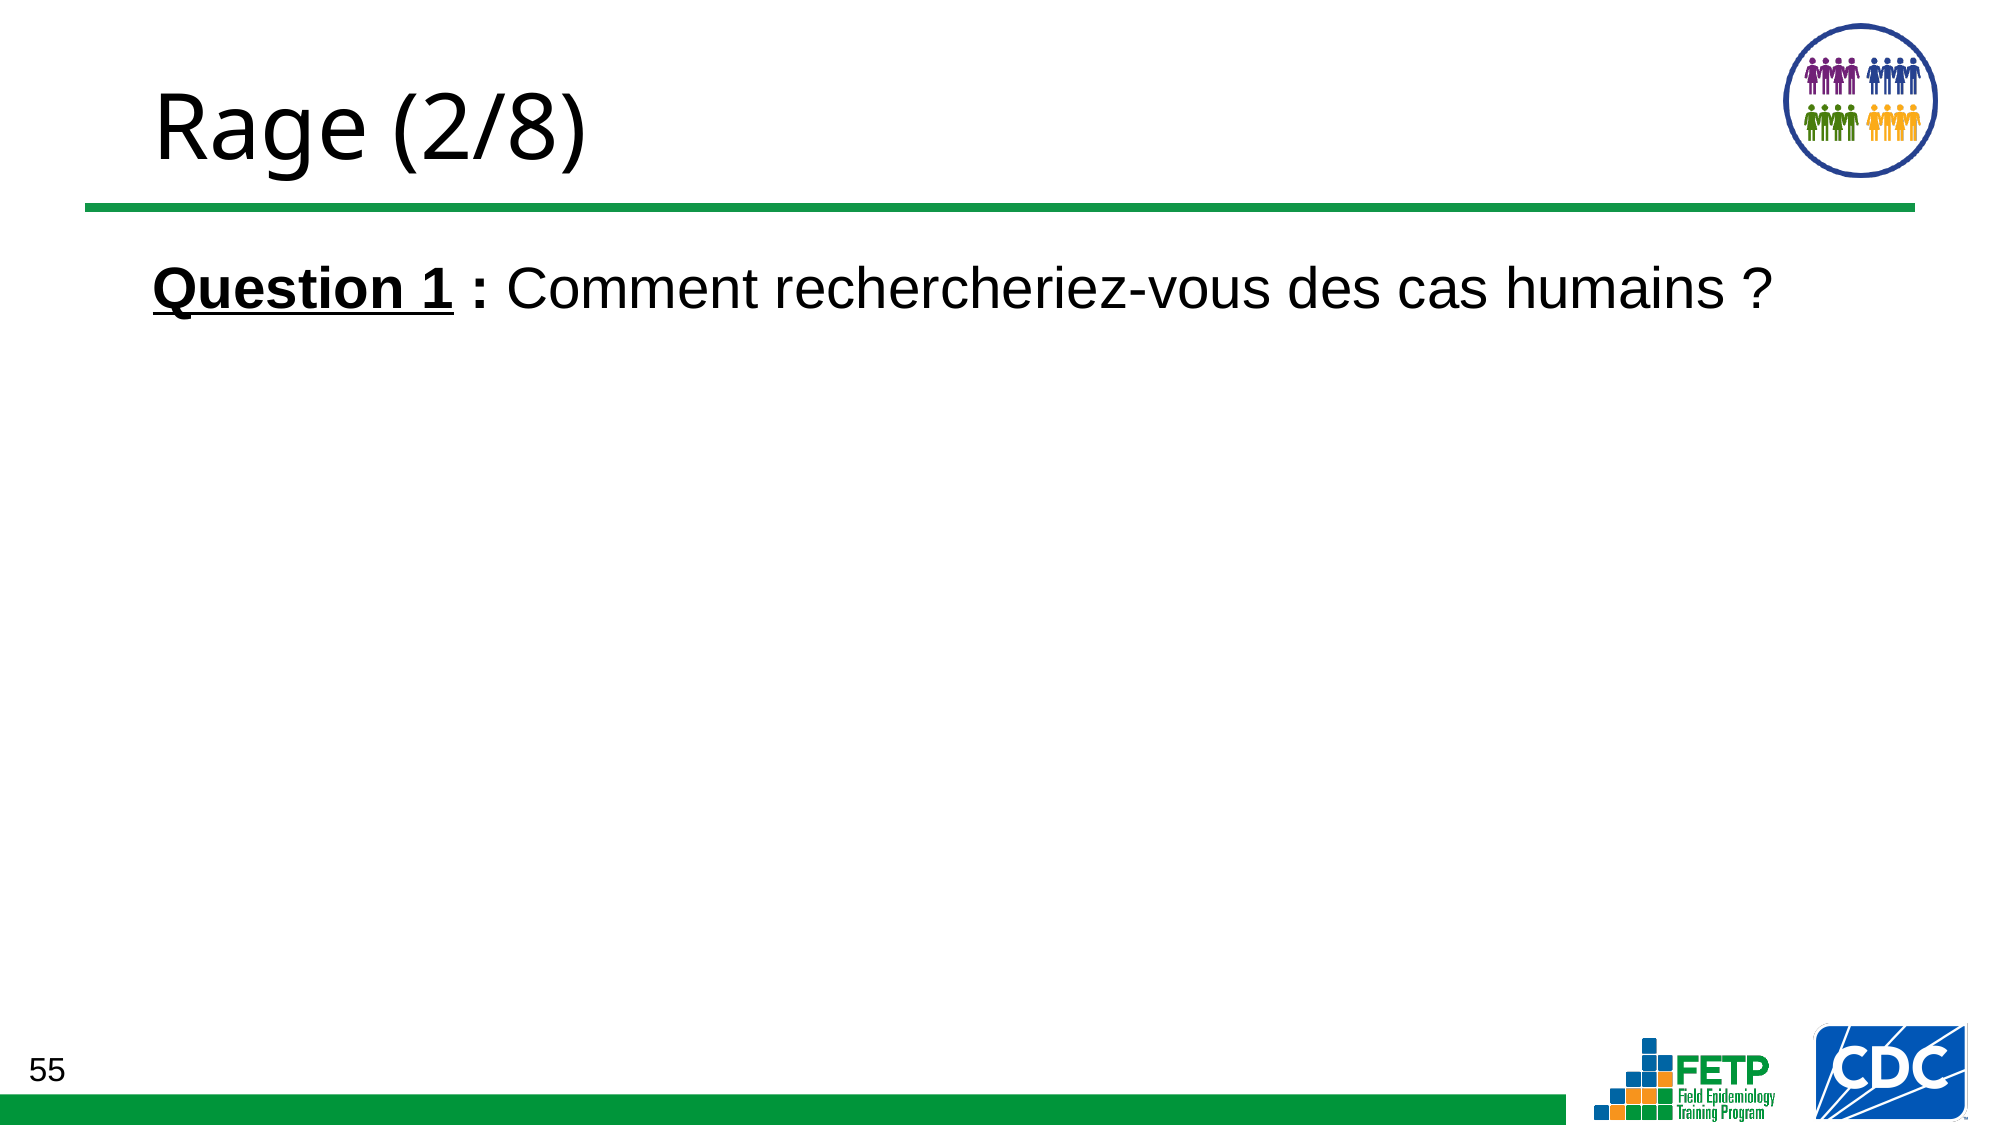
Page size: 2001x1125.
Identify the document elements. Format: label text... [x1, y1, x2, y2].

picture [1594, 1038, 1775, 1122]
list Question 1 : Comment rechercheriez-vous des cas humains ? [137, 242, 1863, 1004]
title Rage (2/8) [137, 73, 1738, 205]
picture [1783, 23, 1938, 178]
picture [1813, 1023, 1968, 1122]
